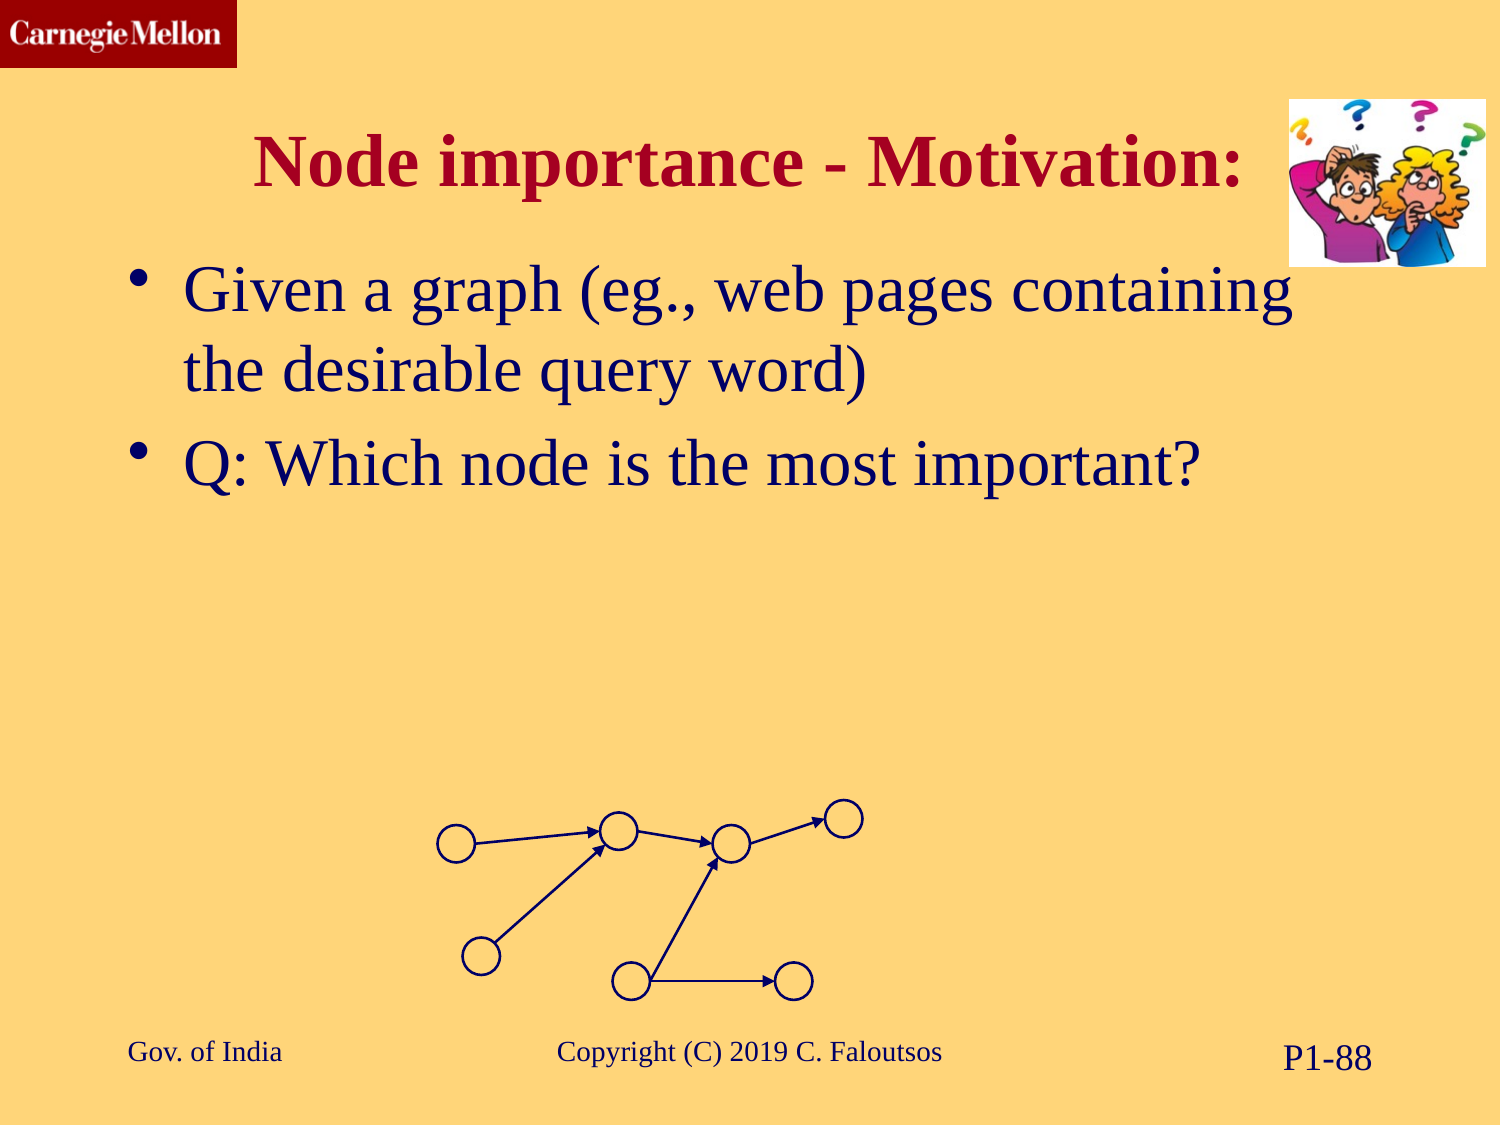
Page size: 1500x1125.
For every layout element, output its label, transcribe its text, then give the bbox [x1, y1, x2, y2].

picture [1289, 99, 1486, 267]
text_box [750, 818, 824, 844]
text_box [638, 830, 712, 844]
text_box [612, 962, 649, 1000]
slide_number Gov. of India [112, 1024, 426, 1101]
text_box [713, 825, 749, 863]
text_box [462, 937, 501, 976]
text_box [775, 962, 813, 1000]
footer Copyright (C) 2019 C. Faloutsos [512, 1024, 988, 1101]
slide_number P1-88 [1074, 1024, 1388, 1101]
text_box [600, 812, 638, 850]
text_box [825, 800, 863, 838]
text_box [494, 845, 606, 942]
title Node importance - Motivation: [112, 99, 1288, 213]
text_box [651, 858, 719, 980]
picture [0, 0, 237, 68]
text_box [476, 830, 599, 844]
text_box [437, 825, 474, 863]
list Given a graph (eg., web pages containing the desirable query word) Q: Which node is the most important? [112, 237, 1388, 1001]
